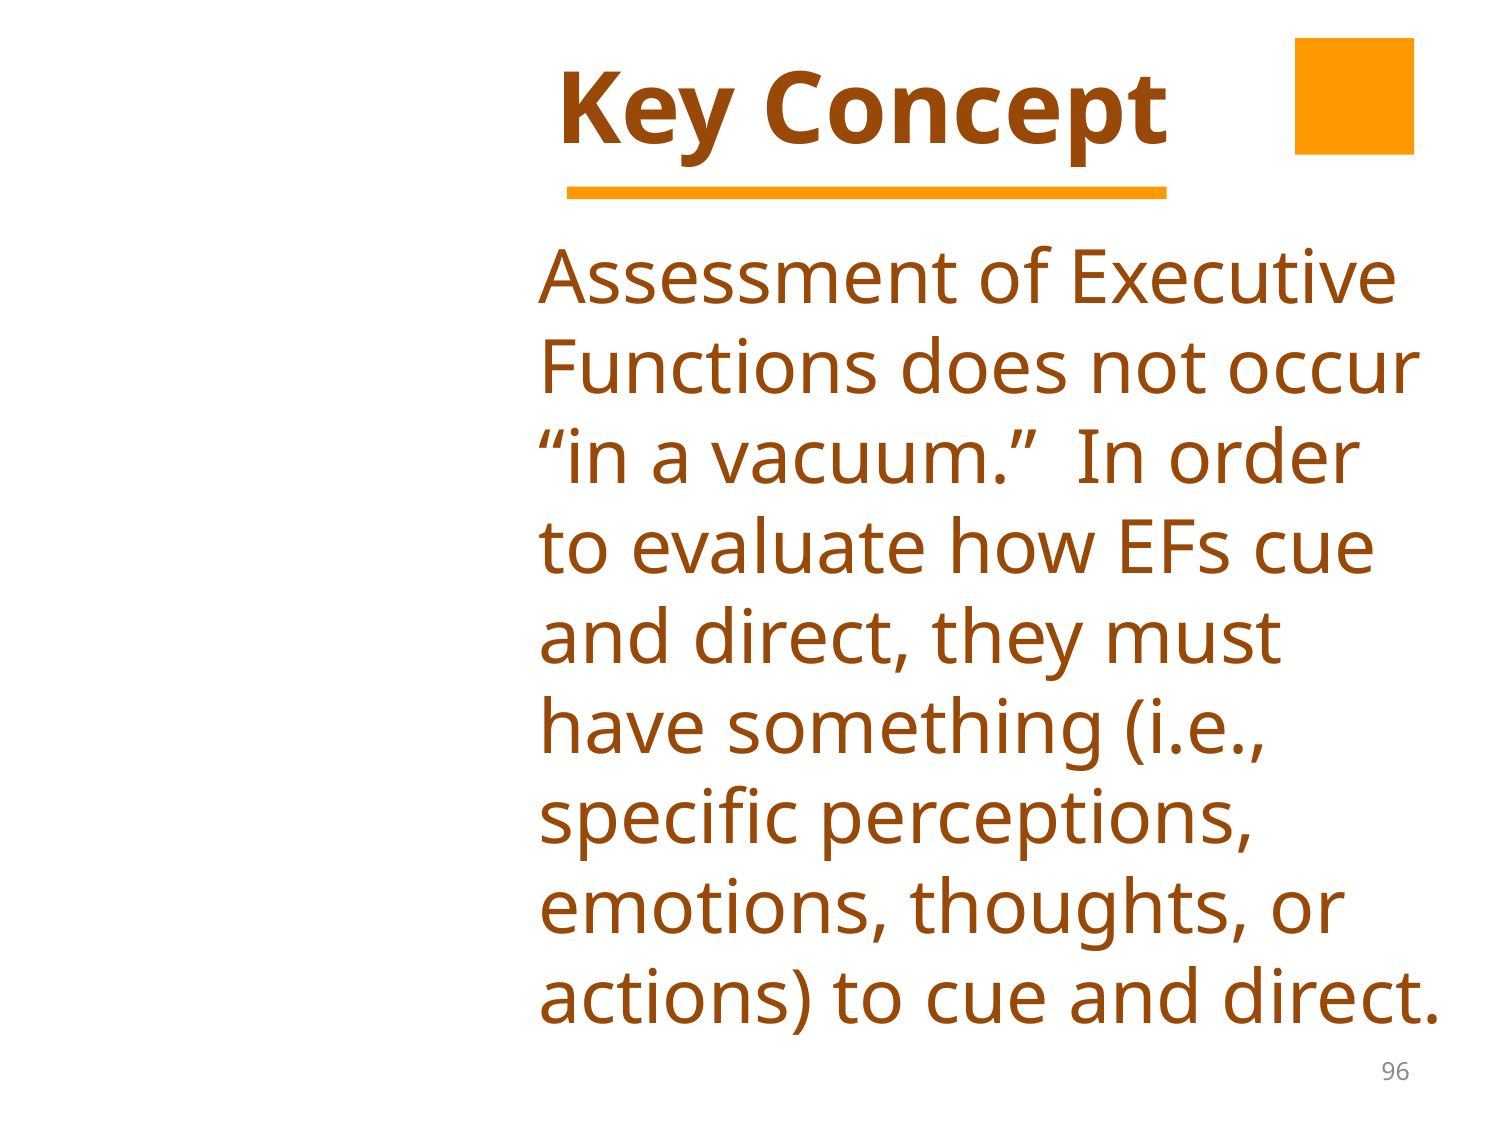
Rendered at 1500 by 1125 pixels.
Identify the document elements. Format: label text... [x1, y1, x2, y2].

text_box [1293, 36, 1416, 157]
text_box Key Concept [540, 35, 1186, 171]
text_box Assessment of Executive Functions does not occur “in a vacuum.” In order to evaluate how EFs cue and direct, they must have something (i.e., specific perceptions, emotions, thoughts, or actions) to cue and direct. [523, 221, 1465, 1125]
